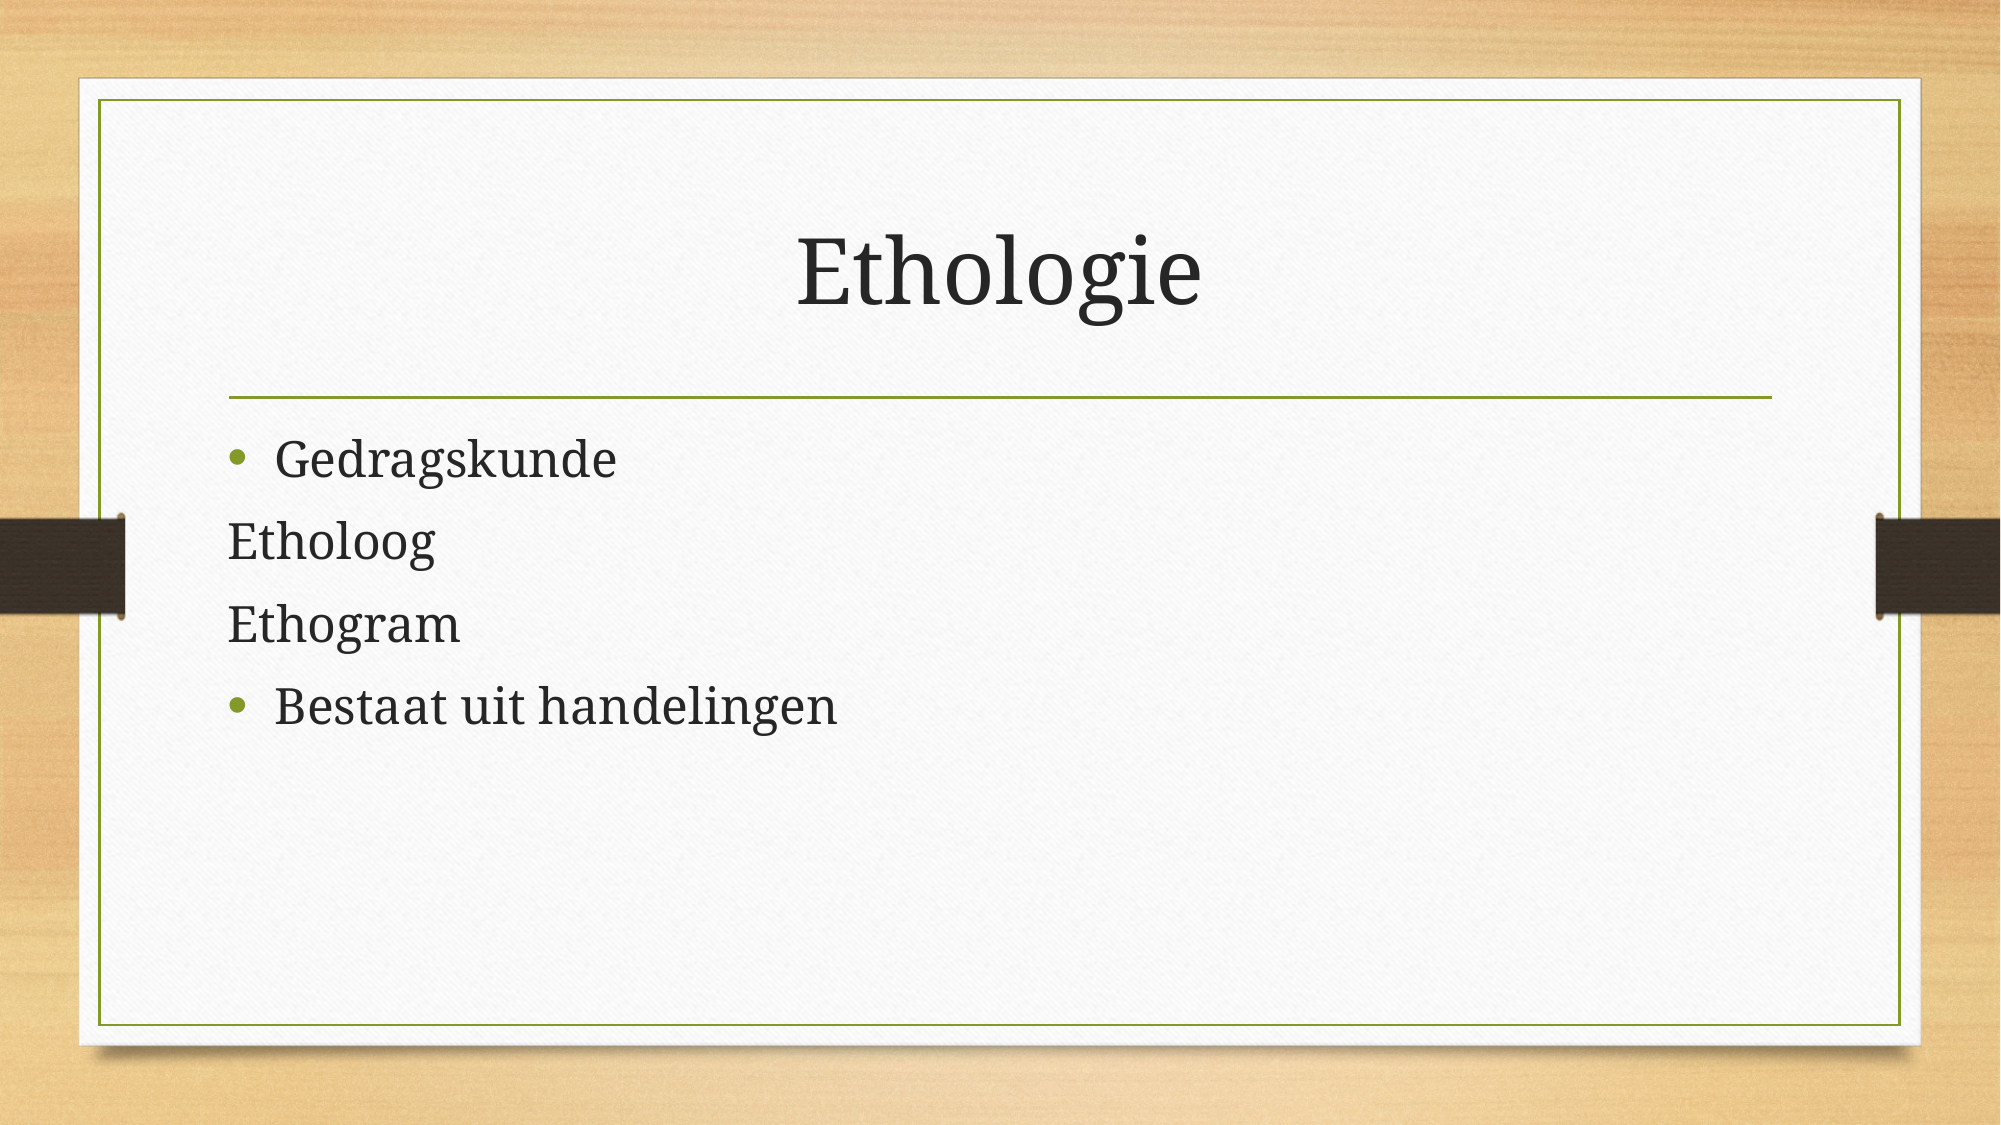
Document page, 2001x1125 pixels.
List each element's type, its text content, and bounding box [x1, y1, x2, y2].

list Gedragskunde Etholoog Ethogram Bestaat uit handelingen [212, 419, 1788, 964]
picture [0, 0, 2001, 1125]
title Ethologie [212, 161, 1788, 375]
